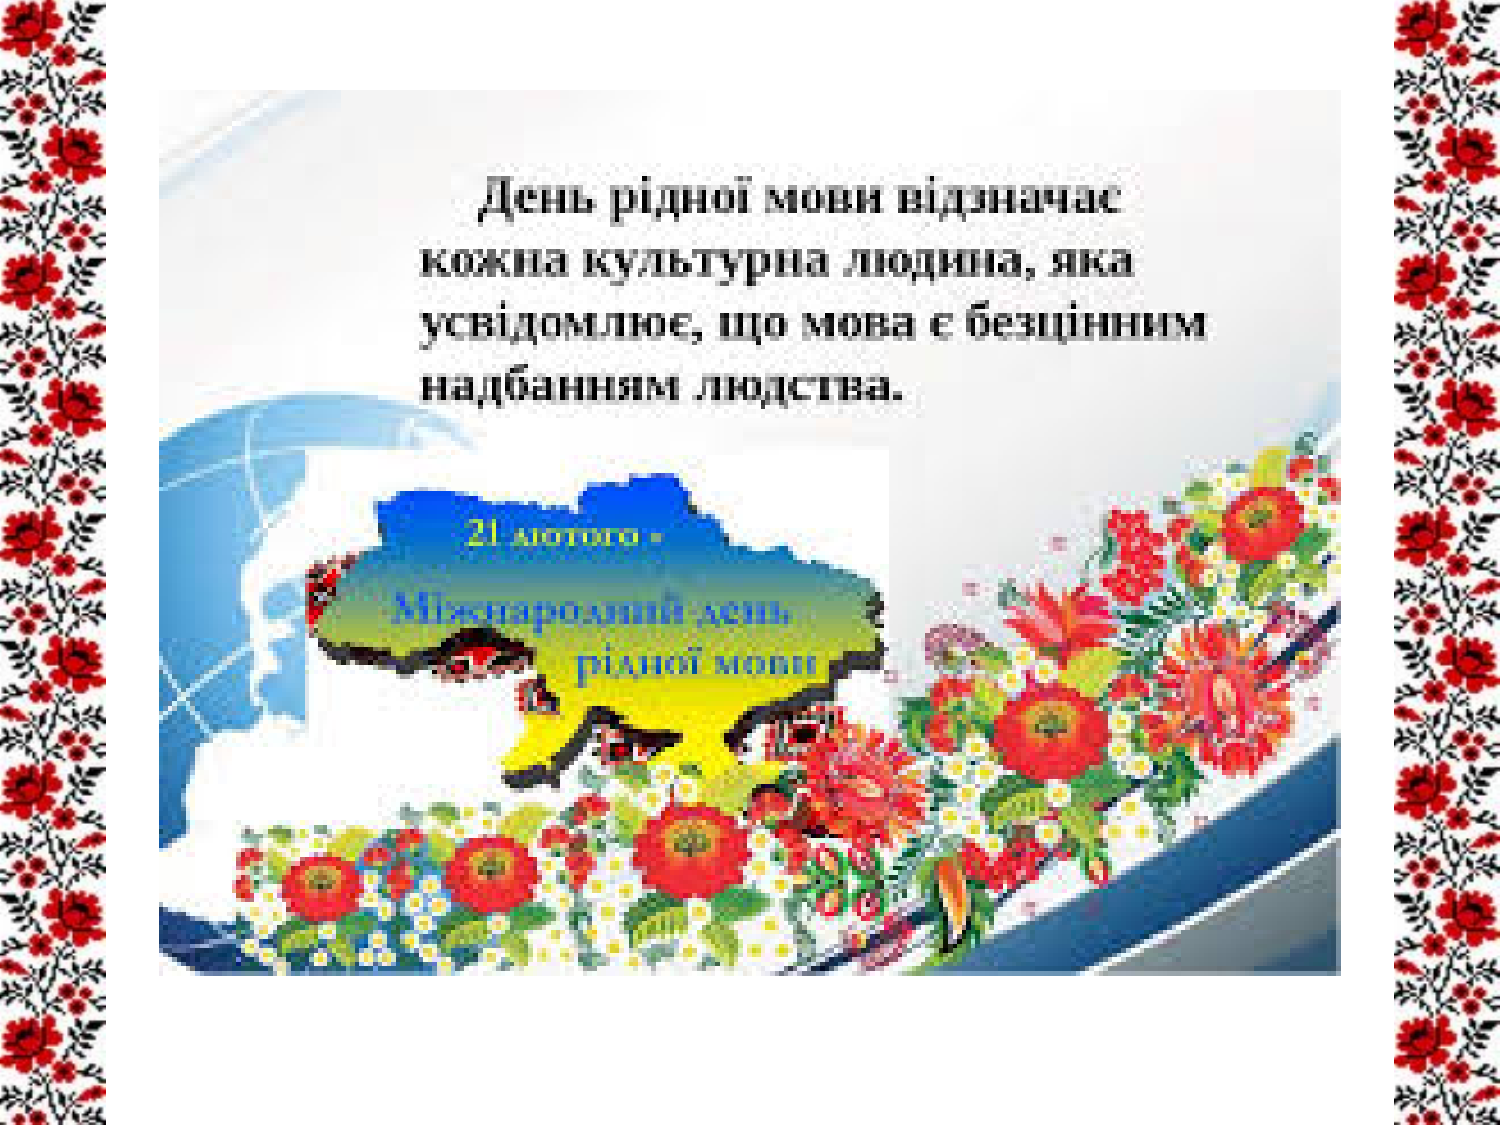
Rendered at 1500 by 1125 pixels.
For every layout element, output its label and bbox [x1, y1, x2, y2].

picture [159, 89, 1341, 977]
picture [0, 0, 106, 1125]
picture [1394, 0, 1500, 1125]
